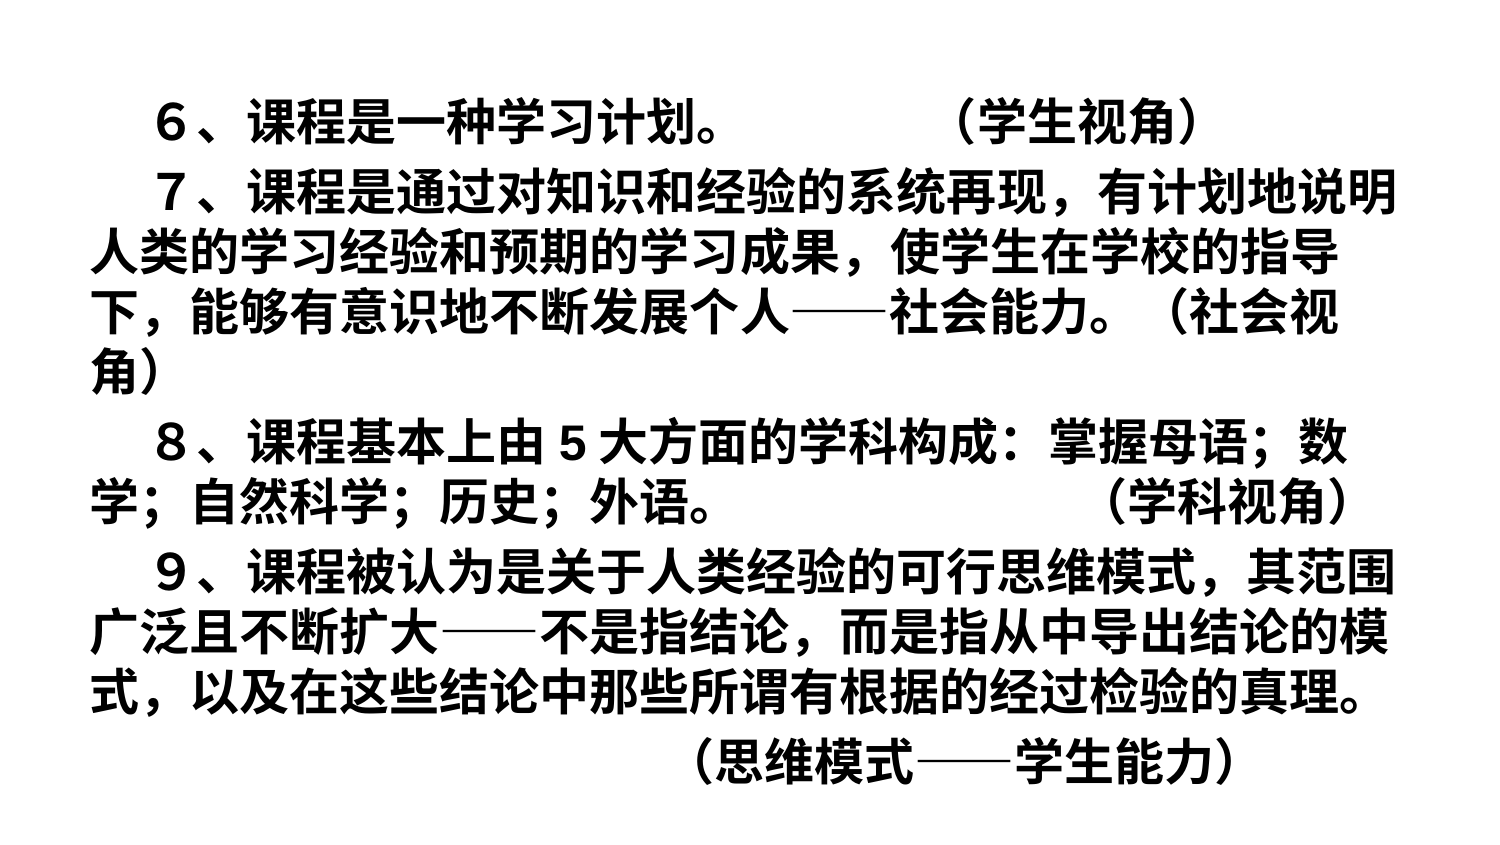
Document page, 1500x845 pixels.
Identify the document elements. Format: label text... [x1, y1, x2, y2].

list ６、课程是一种学习计划。 （学生视角） ７、课程是通过对知识和经验的系统再现，有计划地说明人类的学习经验和预期的学习成果，使学生在学校的指导下，能够有意识地不断发展个人——社会能力。（社会视角） ８、课程基本上由5大方面的学科构成：掌握母语；数学；自然科学；历史；外语。 （学科视角） ９、课程被认为是关于人类经验的可行思维模式，其范围广泛且不断扩大——不是指结论，而是指从中导出结论的模式，以及在这些结论中那些所谓有根据的经过检验的真理。 （思维模式——学生能力） [74, 83, 1426, 794]
